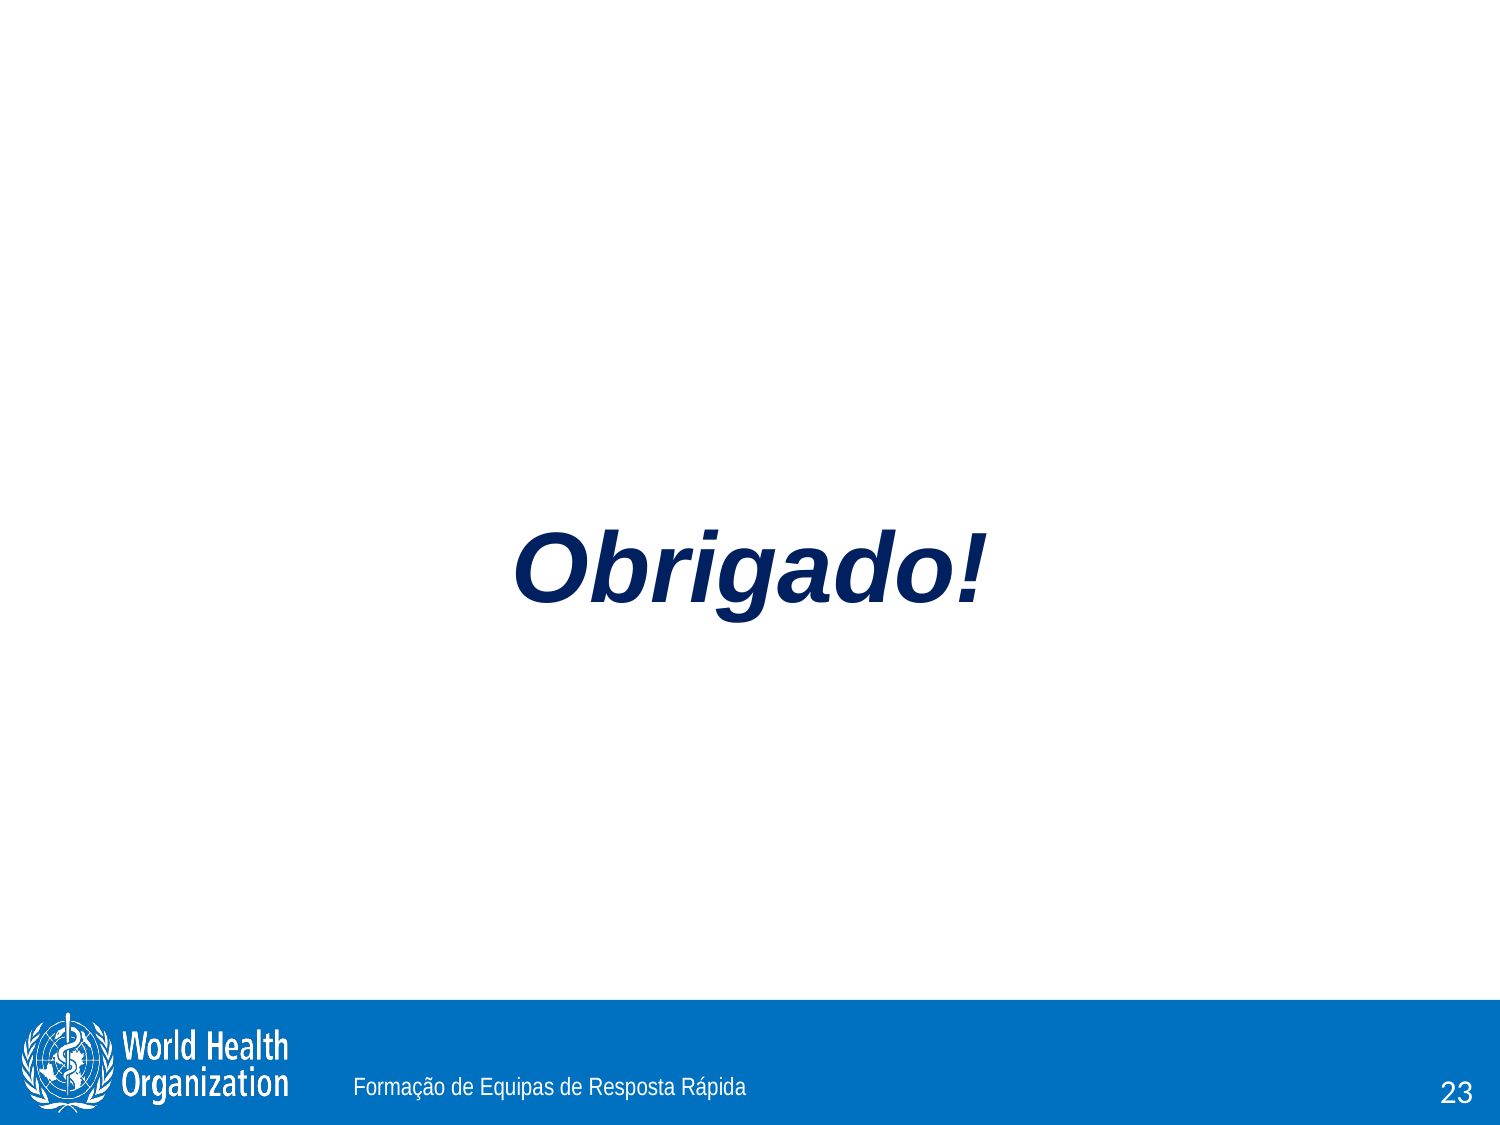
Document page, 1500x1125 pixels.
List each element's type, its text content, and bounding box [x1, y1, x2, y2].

picture [21, 1012, 288, 1113]
title Obrigado! [75, 468, 1425, 657]
